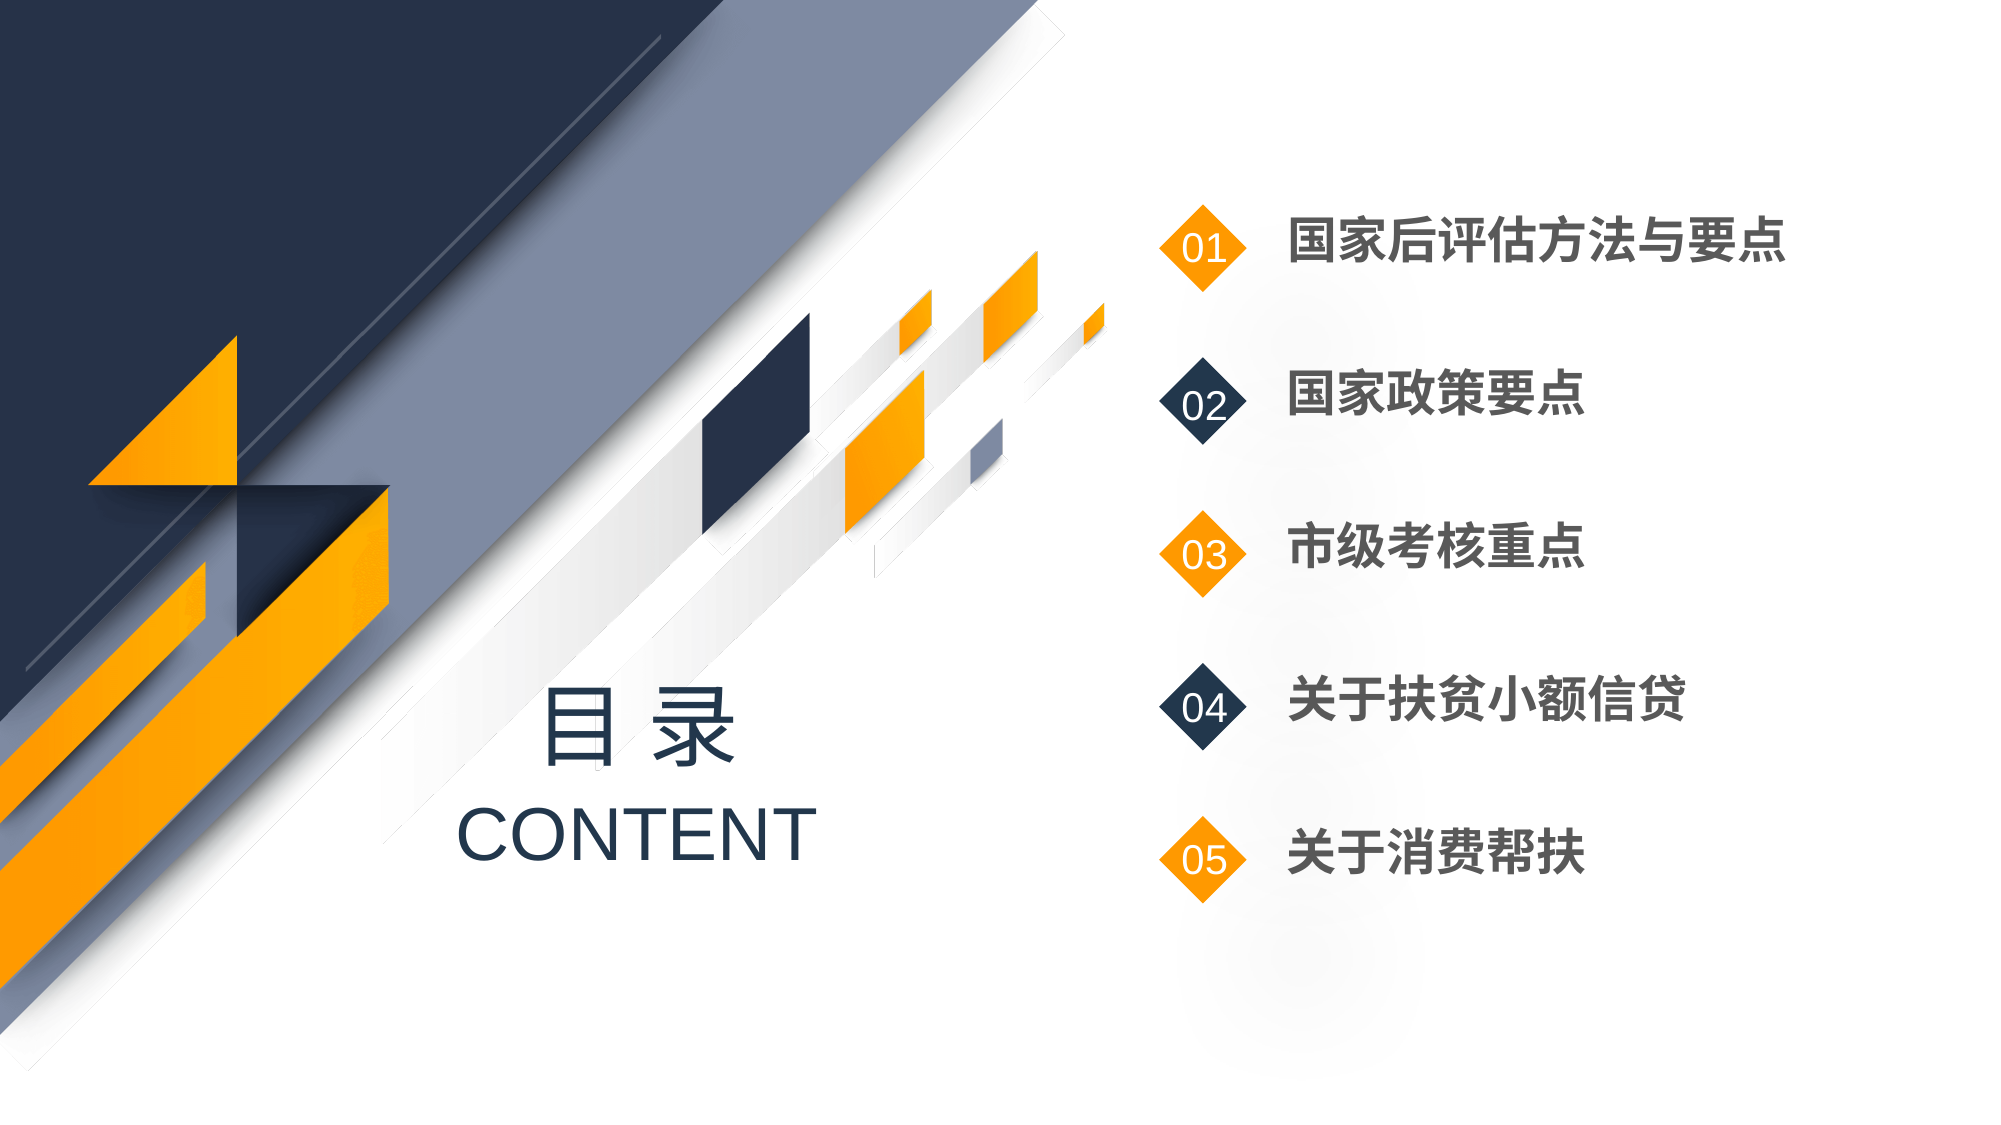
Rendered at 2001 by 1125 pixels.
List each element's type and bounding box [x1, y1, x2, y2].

text_box [1159, 507, 1604, 598]
text_box [1159, 659, 1705, 751]
text_box [1159, 812, 1604, 904]
text_box [1159, 354, 1604, 445]
text_box [1159, 201, 1806, 292]
picture [0, 0, 1108, 1071]
